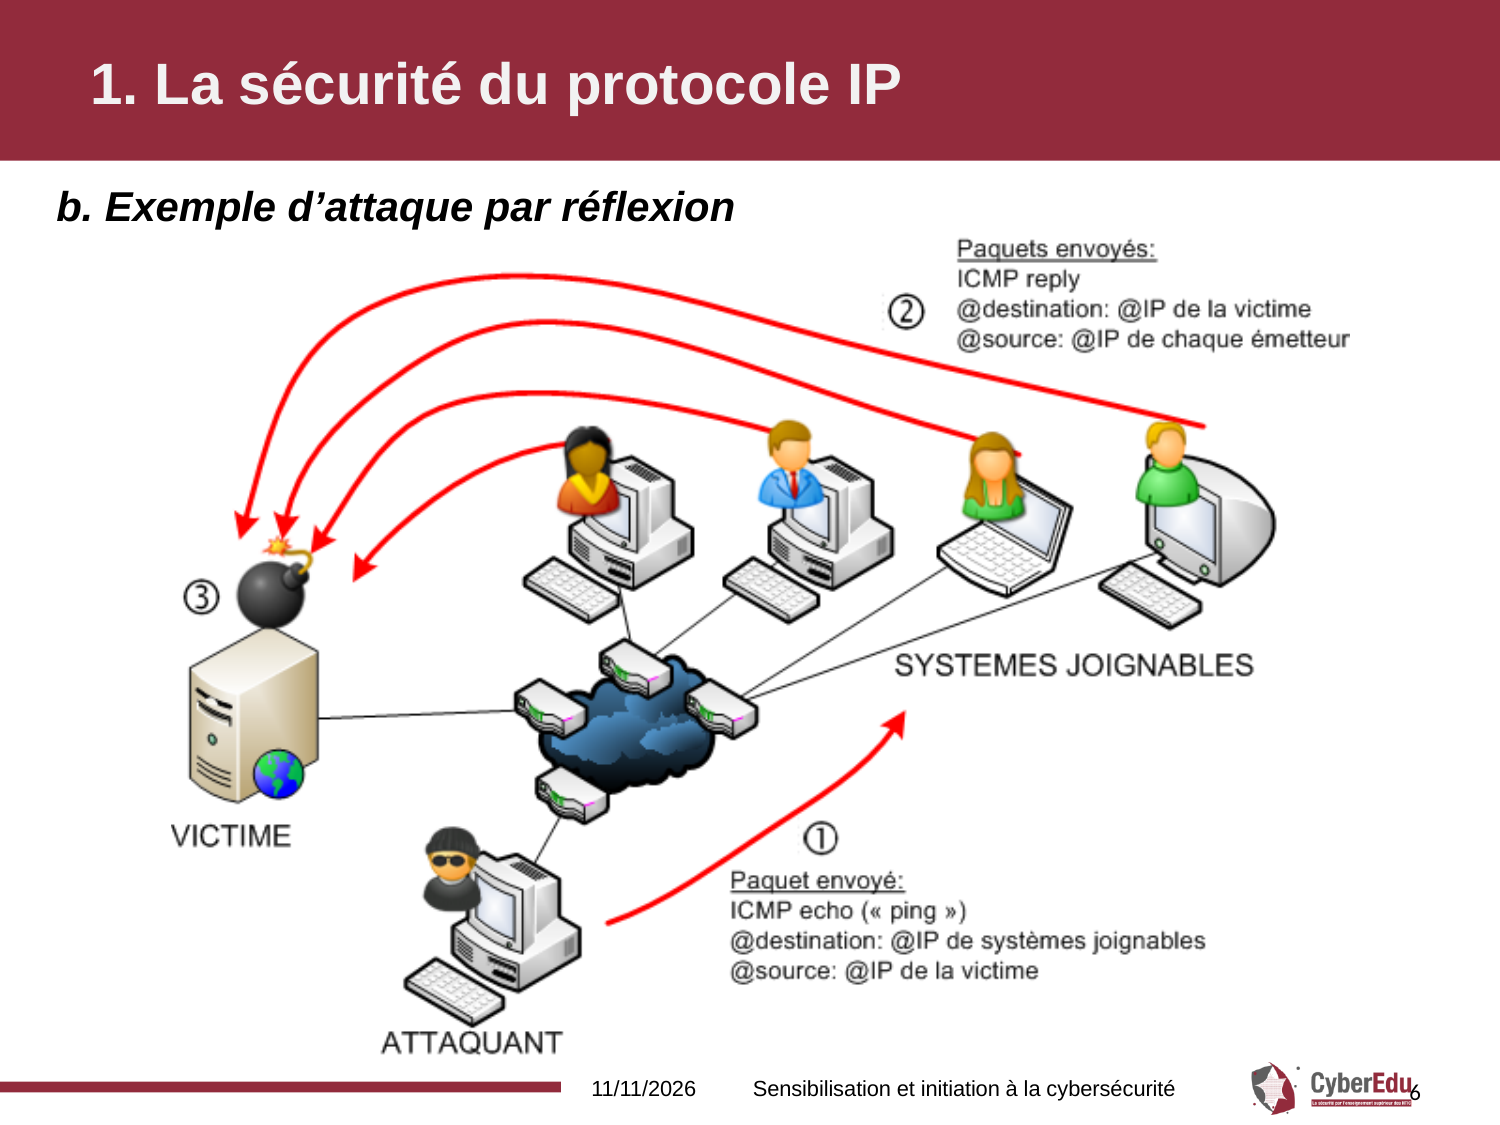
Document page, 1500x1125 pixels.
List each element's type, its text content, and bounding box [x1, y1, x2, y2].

footer Sensibilisation et initiation à la cybersécurité [738, 1070, 1236, 1118]
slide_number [561, 1070, 727, 1118]
picture [170, 231, 1412, 1115]
text_box b. Exemple d’attaque par réflexion [41, 172, 1471, 268]
title 1. La sécurité du protocole IP [75, 1, 1425, 161]
